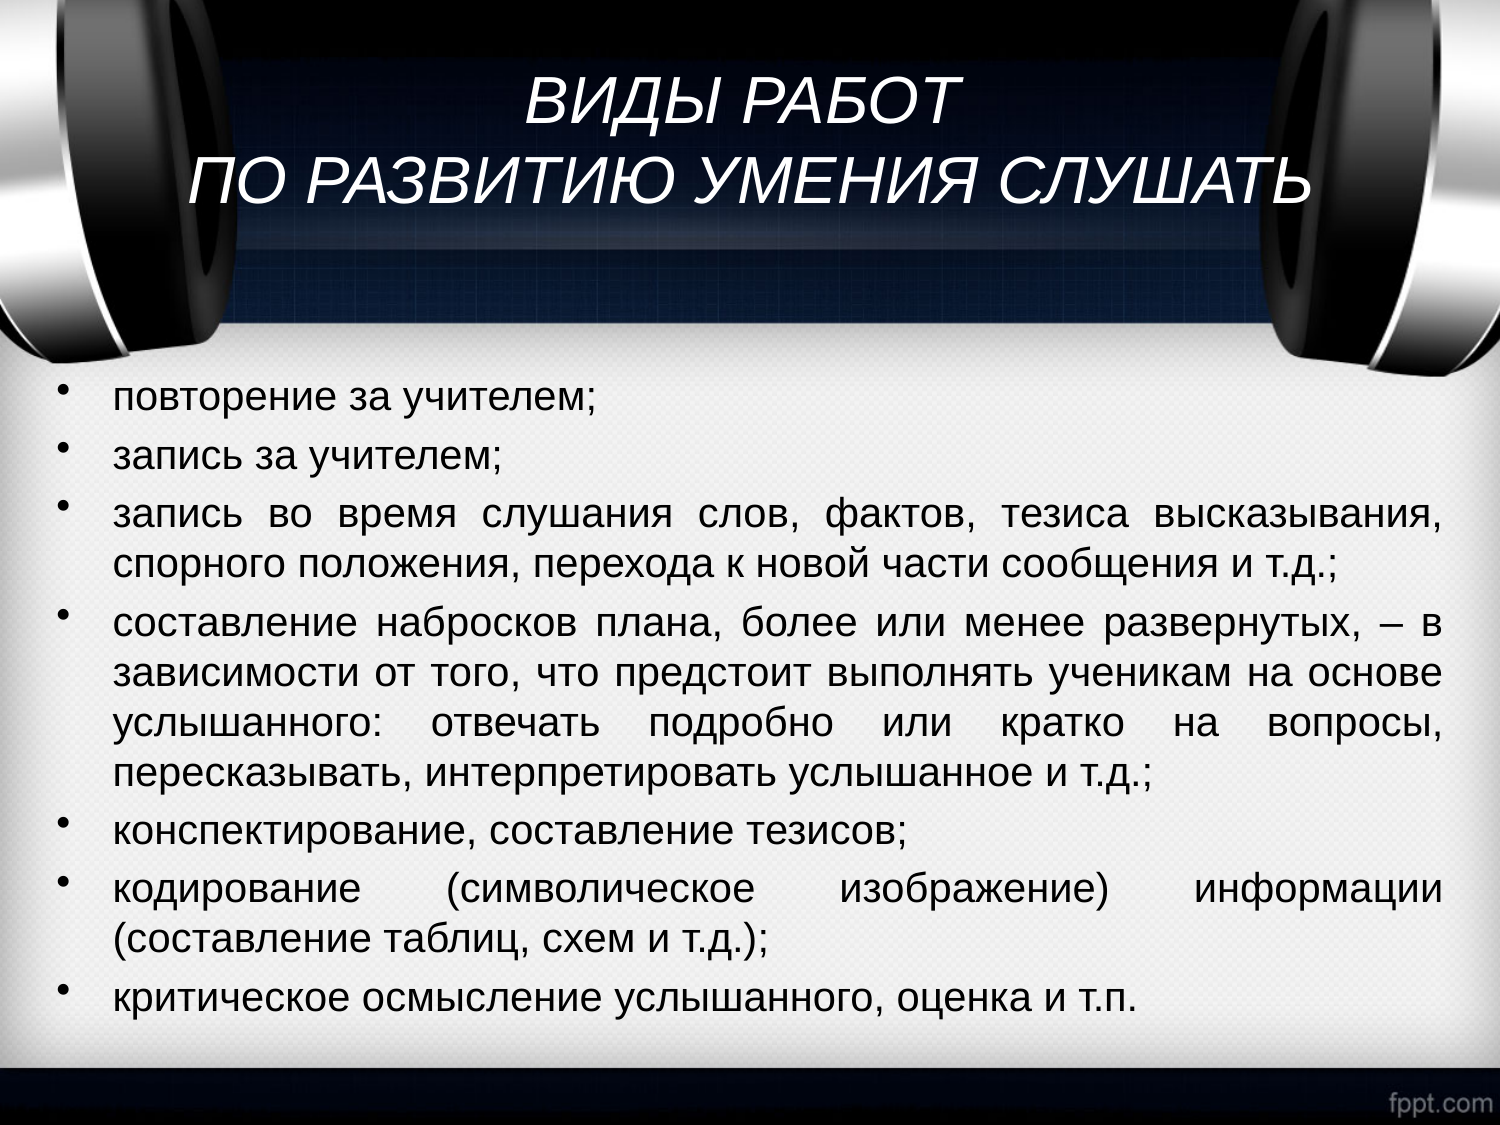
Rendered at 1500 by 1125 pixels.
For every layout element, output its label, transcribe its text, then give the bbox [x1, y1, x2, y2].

list повторение за учителем; запись за учителем; запись во время слушания слов, фактов, тезиса высказывания, спорного положения, перехода к новой части сообщения и т.д.; составление набросков плана, более или менее развернутых, – в зависимости от того, что предстоит выполнять ученикам на основе услышанного: отвечать подробно или кратко на вопросы, пересказывать, интерпретировать услышанное и т.д.; конспектирование, составление тезисов; кодирование (символическое изображение) информации (составление таблиц, схем и т.д.); критическое осмысление услышанного, оценка и т.п. [41, 361, 1459, 1053]
title ВИДЫ РАБОТ ПО РАЗВИТИЮ УМЕНИЯ СЛУШАТЬ [76, 42, 1427, 231]
picture [0, 0, 1500, 1125]
